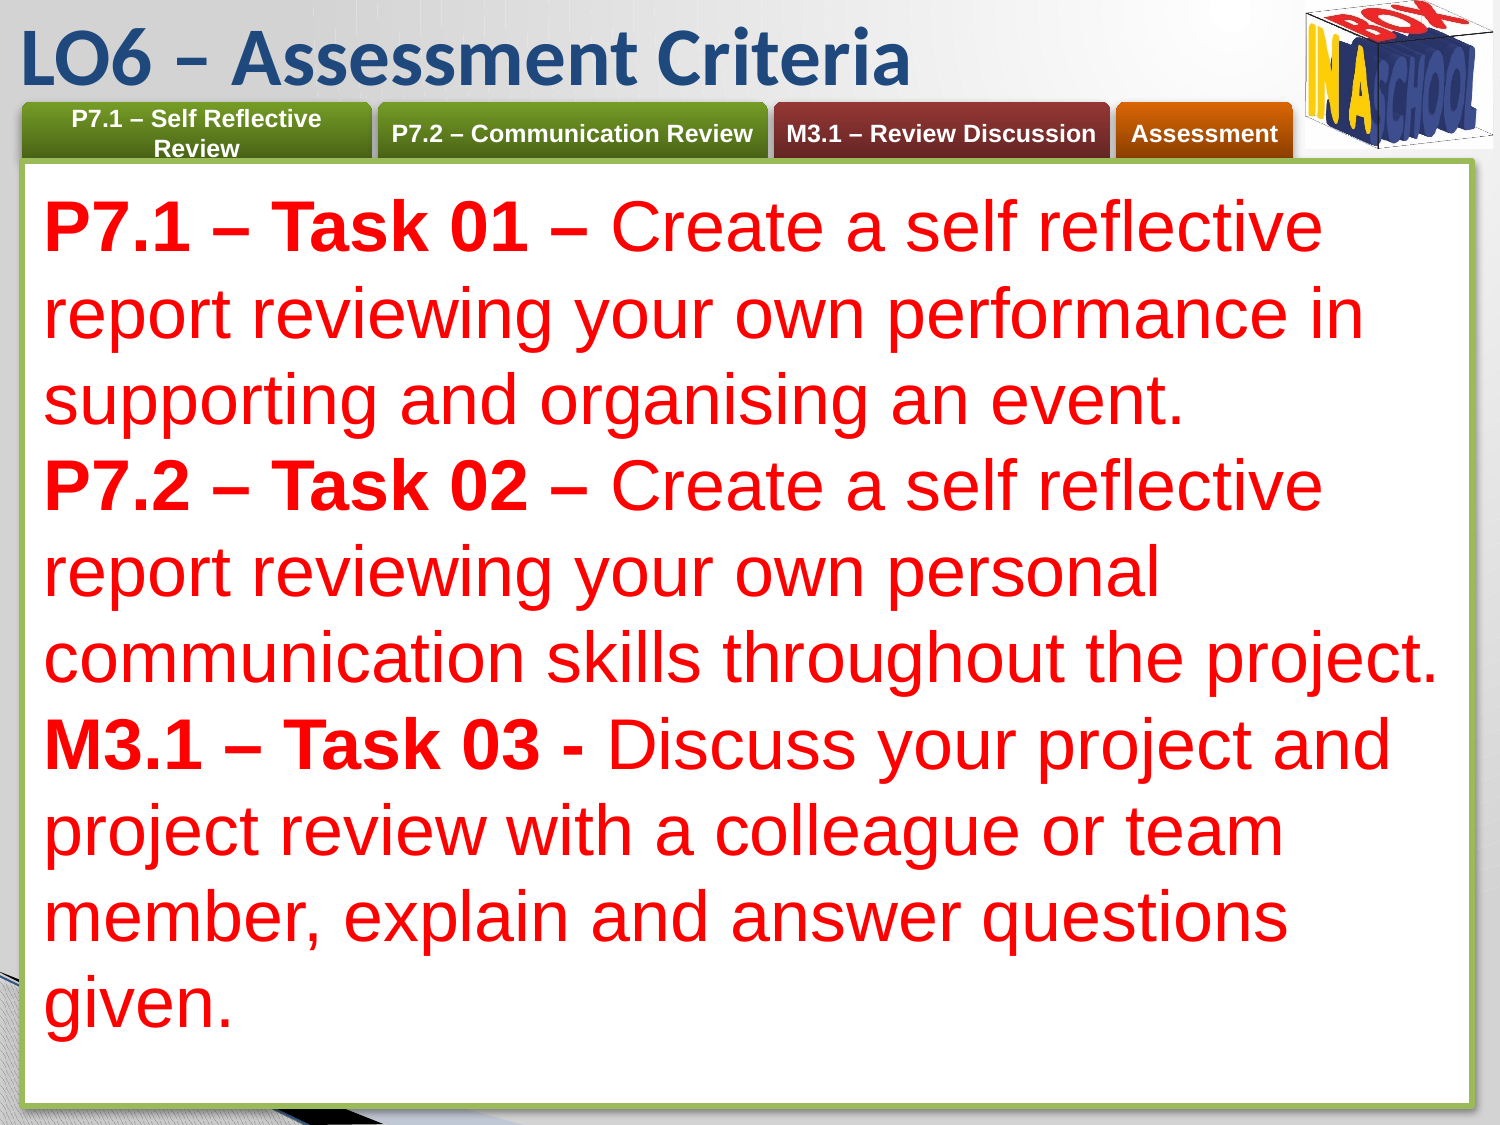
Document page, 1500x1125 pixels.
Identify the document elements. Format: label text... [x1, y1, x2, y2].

picture [1305, 0, 1494, 149]
text_box P7.1 – Task 01 – Create a self reflective report reviewing your own performance in supporting and organising an event. P7.2 – Task 02 – Create a self reflective report reviewing your own personal communication skills throughout the project. M3.1 – Task 03 - Discuss your project and project review with a colleague or team member, explain and answer questions given. [29, 172, 1461, 1050]
title LO6 – Assessment Criteria [5, 7, 1317, 98]
picture [281, 1114, 303, 1125]
